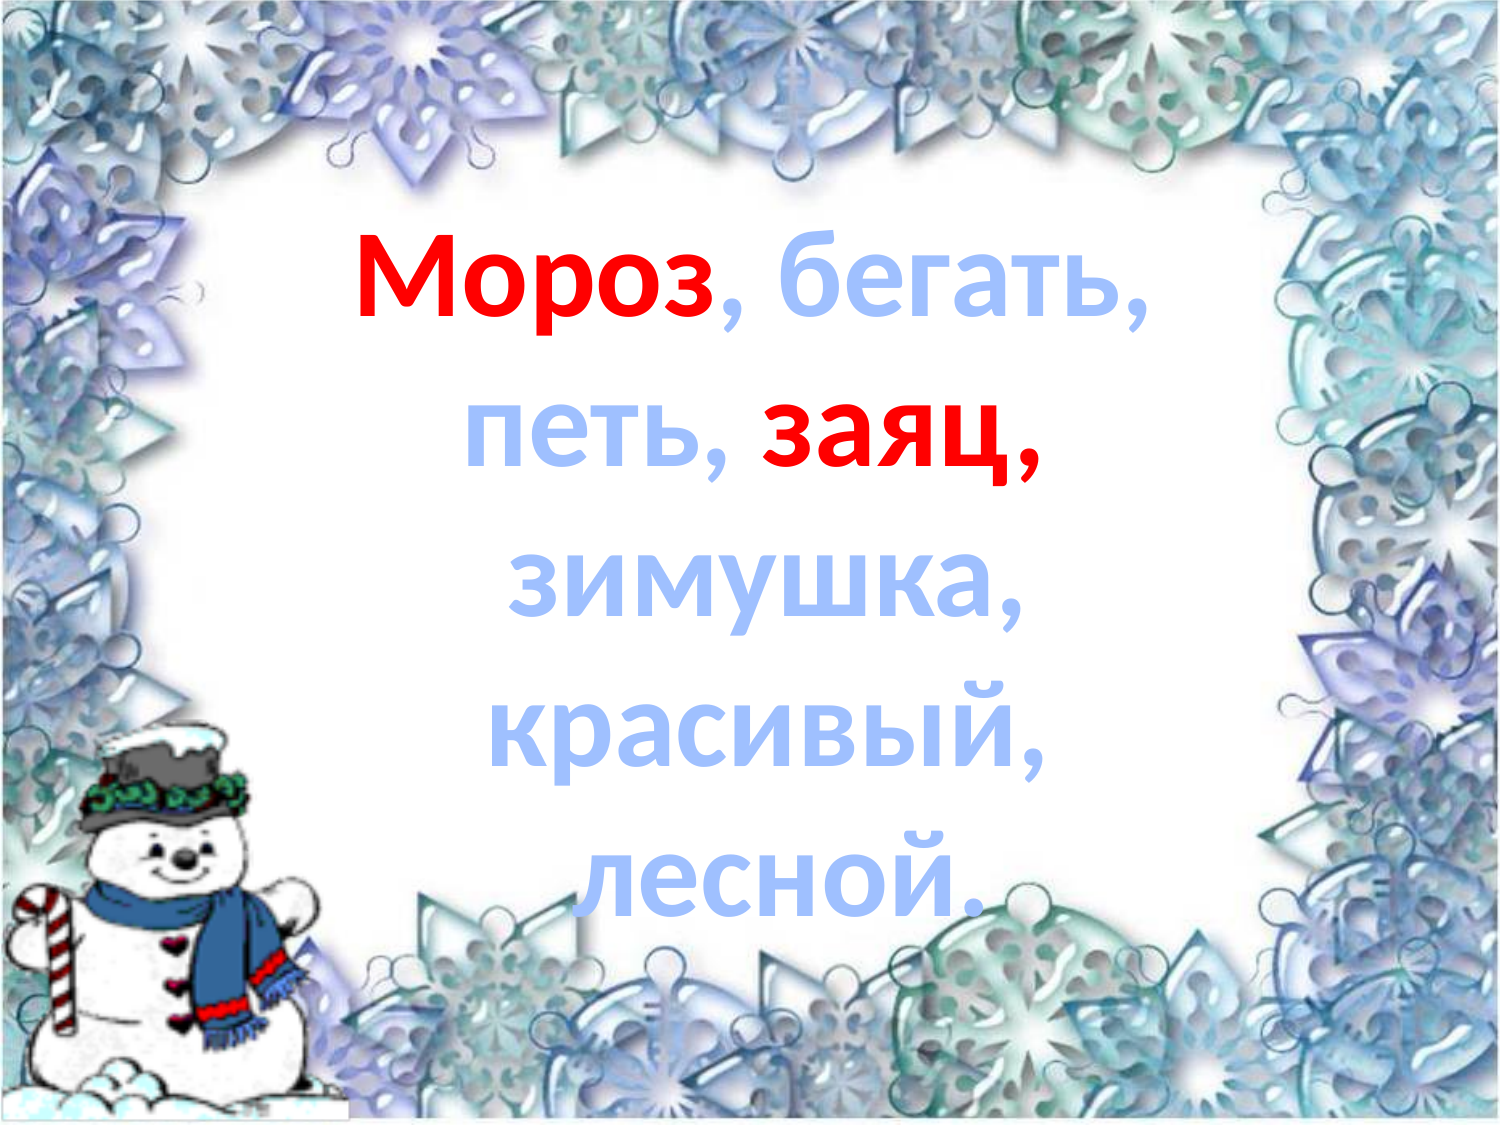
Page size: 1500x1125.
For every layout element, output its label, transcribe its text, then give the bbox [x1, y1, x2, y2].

picture [0, 0, 1500, 1125]
text_box Мороз, бегать, петь, заяц, зимушка, красивый, лесной. [206, 184, 1329, 950]
